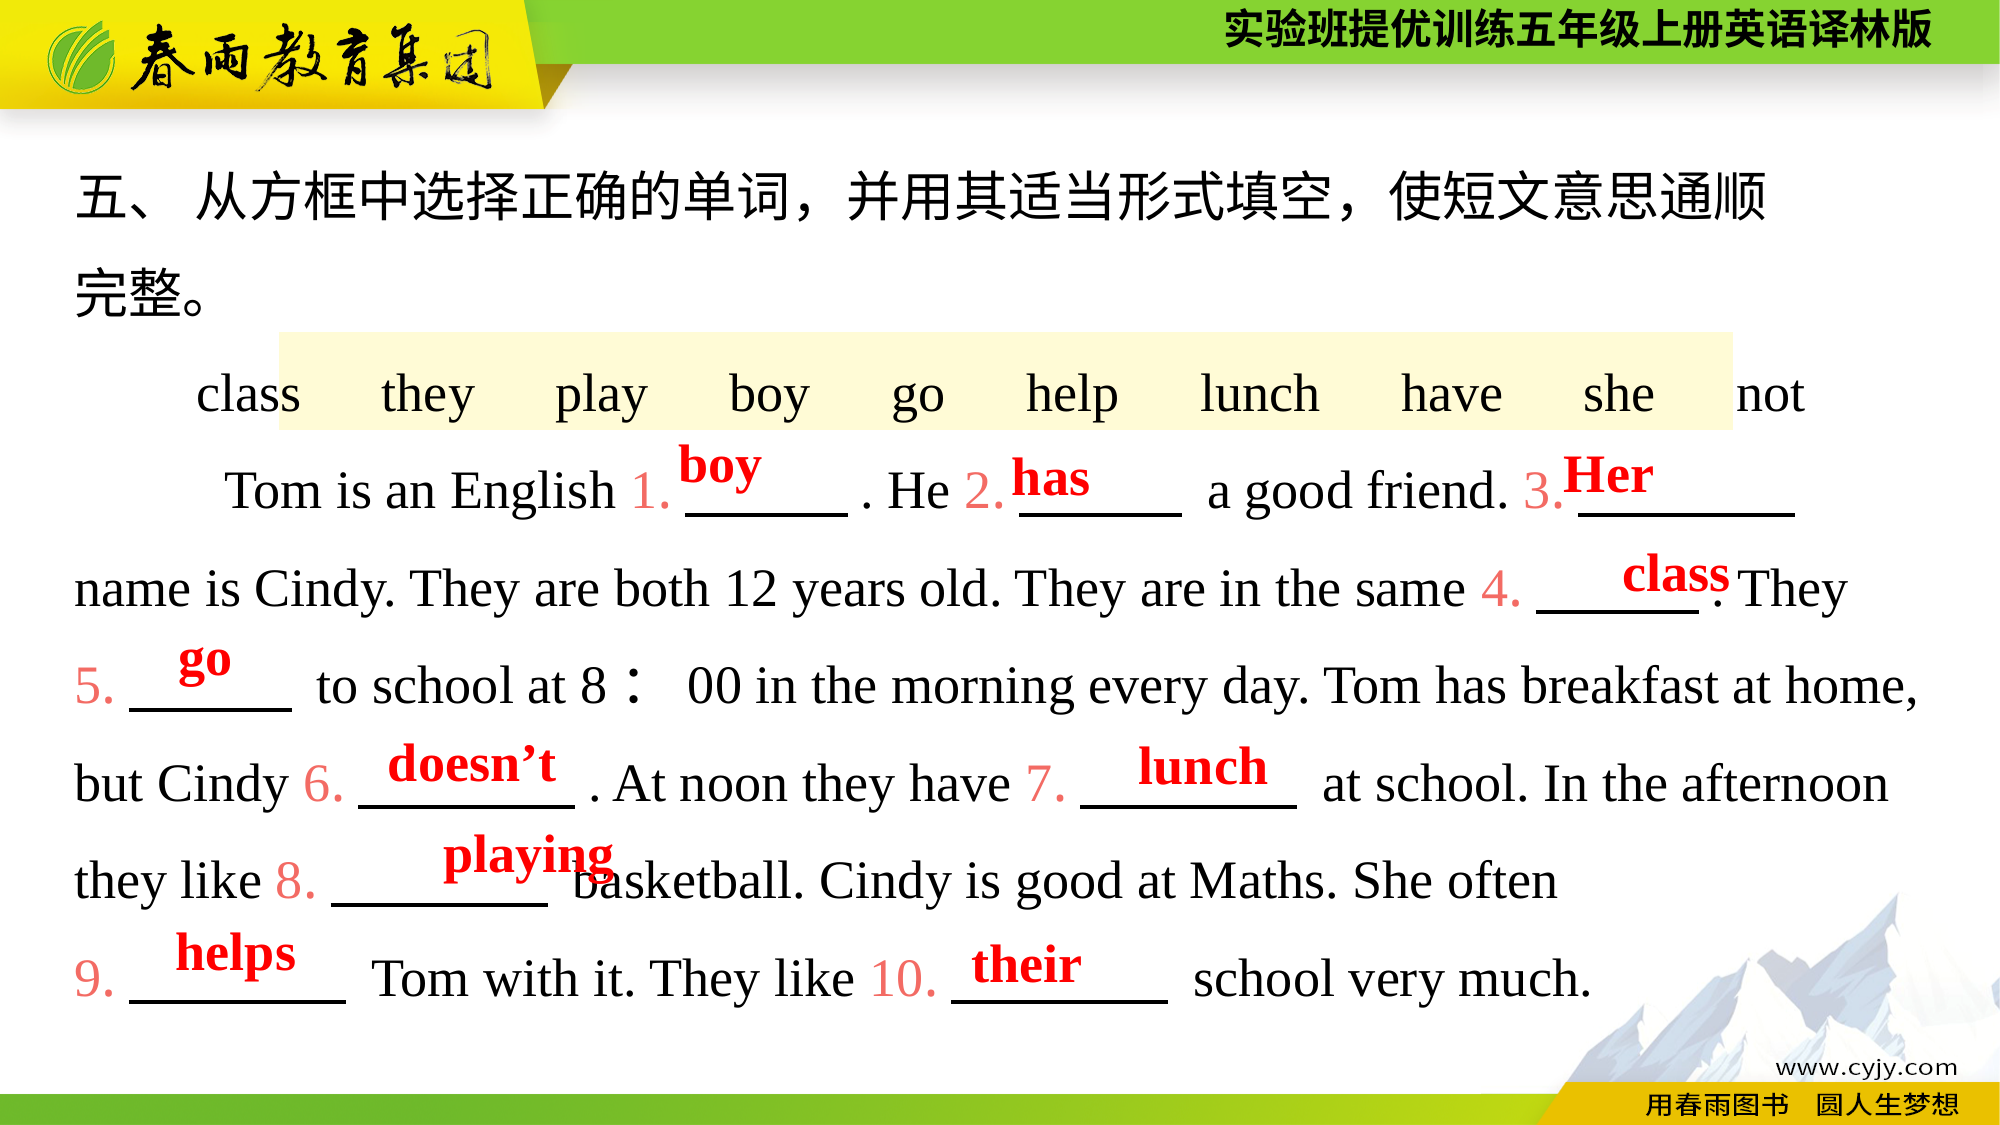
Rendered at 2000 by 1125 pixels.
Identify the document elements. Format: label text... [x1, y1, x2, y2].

list 五、 从方框中选择正确的单词，并用其适当形式填空，使短文意思通顺 完整。 class they play boy go help lunch have she not Tom is an English 1. . He 2. a good friend. 3. name is Cindy. They are both 12 years old. They are in the same 4. . They 5. to school at 8：00 in the morning every day. Tom has breakfast at home, but Cindy 6. . At noon they have 7. at school. In the afternoon they like 8. basketball. Cindy is good at Maths. She often 9. Tom with it. They like 10. school very much. [59, 122, 1944, 1024]
text_box boy [663, 438, 778, 501]
text_box their [957, 921, 1099, 1001]
text_box doesn’t [373, 720, 572, 800]
text_box has [997, 438, 1106, 514]
text_box helps [160, 909, 312, 989]
text_box class [1607, 529, 1746, 610]
text_box lunch [1123, 723, 1284, 803]
text_box playing [428, 810, 631, 891]
text_box go [163, 613, 248, 694]
picture [0, 0, 2000, 1125]
text_box Her [1549, 438, 1670, 511]
